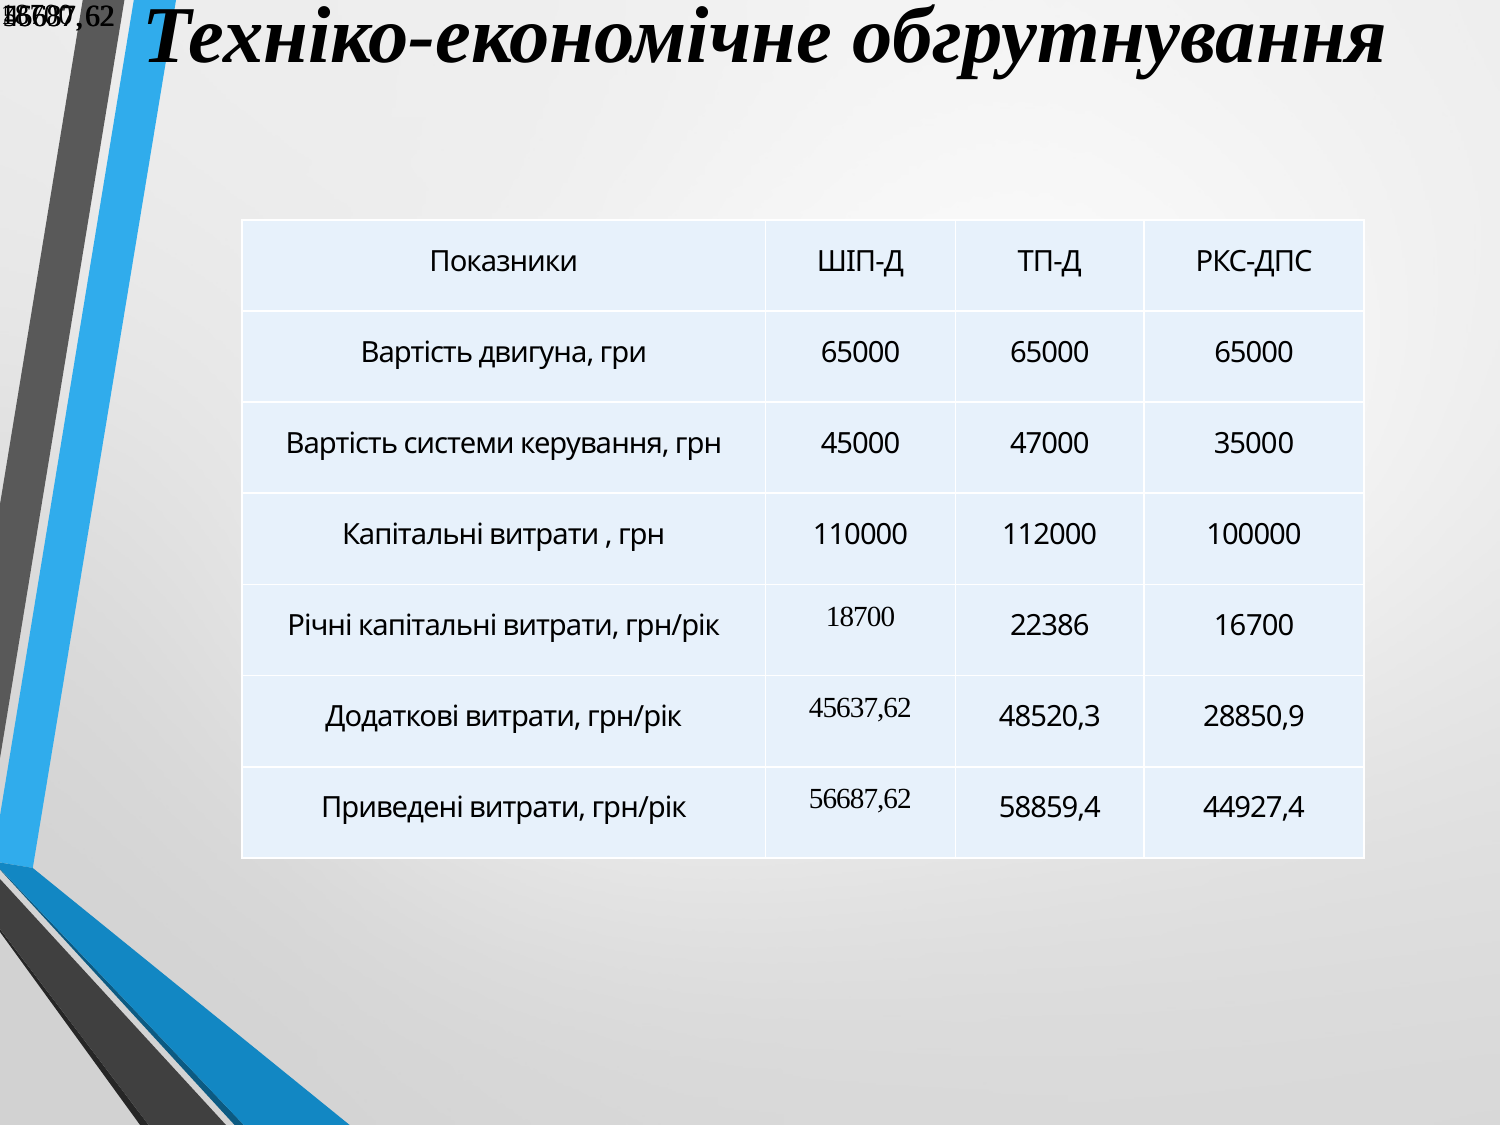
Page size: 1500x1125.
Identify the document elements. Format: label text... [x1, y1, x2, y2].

table_cell 56687,62 [766, 768, 955, 857]
table_cell Річні капітальні витрати, грн/рік [243, 585, 765, 675]
title Техніко-економічне обгрутнування [53, 0, 1479, 124]
table_cell Приведені витрати, грн/рік [243, 768, 765, 857]
table_cell 18700 [766, 585, 955, 675]
table_cell 47000 [956, 403, 1143, 492]
table_cell Вартість двигуна, гри [243, 312, 765, 401]
table_cell 110000 [766, 494, 955, 584]
table_cell 28850,9 [1145, 676, 1363, 766]
table_cell Додаткові витрати, грн/рік [243, 676, 765, 766]
picture [0, 0, 119, 38]
table_cell 44927,4 [1145, 768, 1363, 857]
table_header ШІП-Д [766, 221, 955, 310]
table_header РКС-ДПС [1145, 221, 1363, 310]
table_cell 100000 [1145, 494, 1363, 584]
table_cell 65000 [766, 312, 955, 401]
table_cell 65000 [956, 312, 1143, 401]
table_cell 45000 [766, 403, 955, 492]
table_cell Вартість системи керування, грн [243, 403, 765, 492]
table_cell 22386 [956, 585, 1143, 675]
table_cell Капітальні витрати , грн [243, 494, 765, 584]
table_cell 16700 [1145, 585, 1363, 675]
table_cell 58859,4 [956, 768, 1143, 857]
table_cell 65000 [1145, 312, 1363, 401]
table_cell 45637,62 [766, 676, 955, 766]
table_cell 35000 [1145, 403, 1363, 492]
table_header ТП-Д [956, 221, 1143, 310]
table_header Показники [243, 221, 765, 310]
table_cell 48520,3 [956, 676, 1143, 766]
table_cell 112000 [956, 494, 1143, 584]
